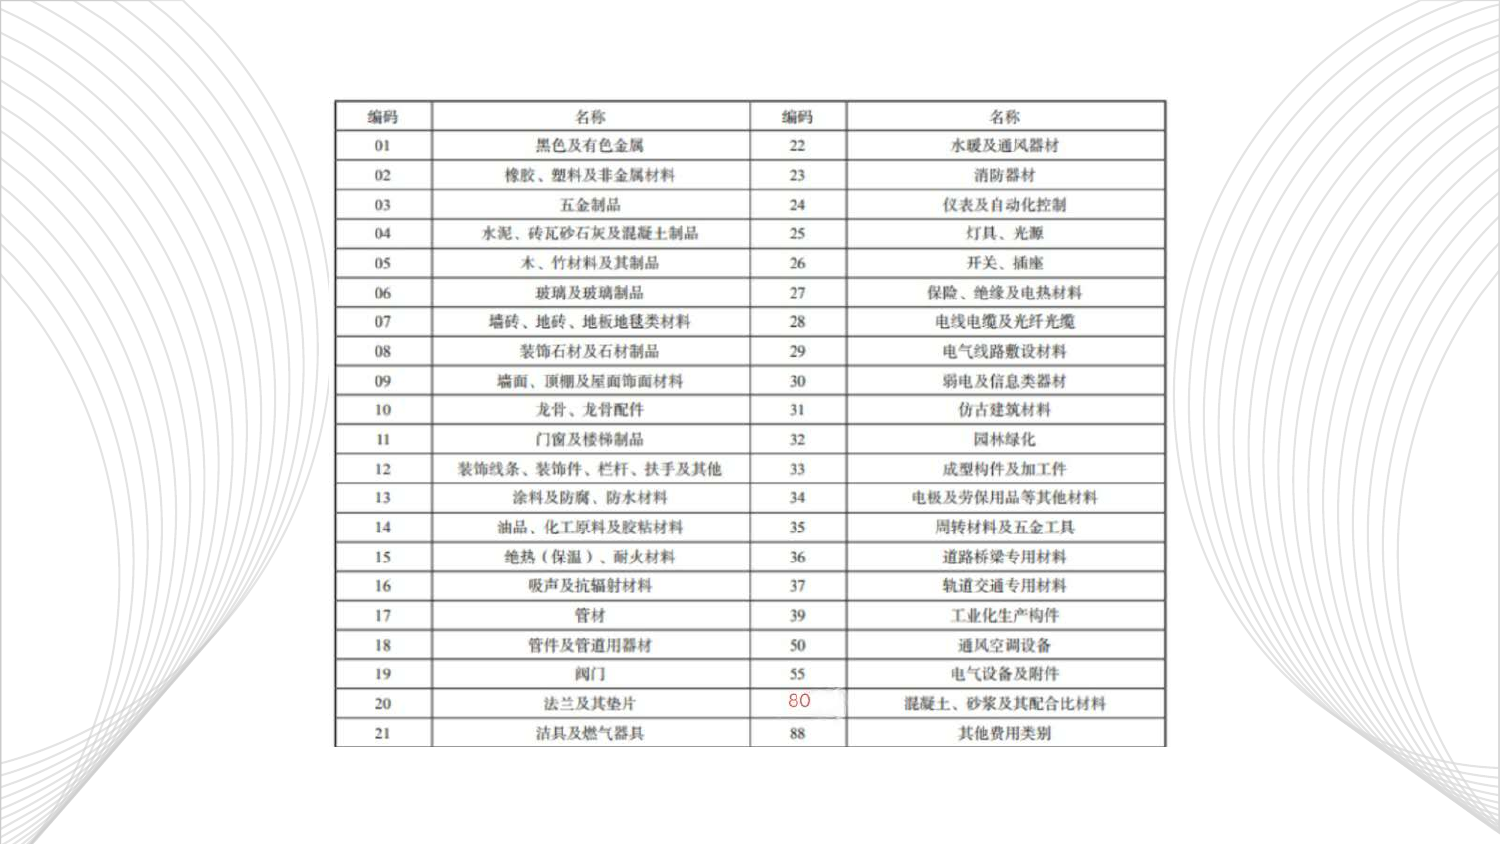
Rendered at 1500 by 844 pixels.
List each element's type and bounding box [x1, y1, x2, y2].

title [285, 58, 1261, 264]
picture [329, 97, 1171, 747]
